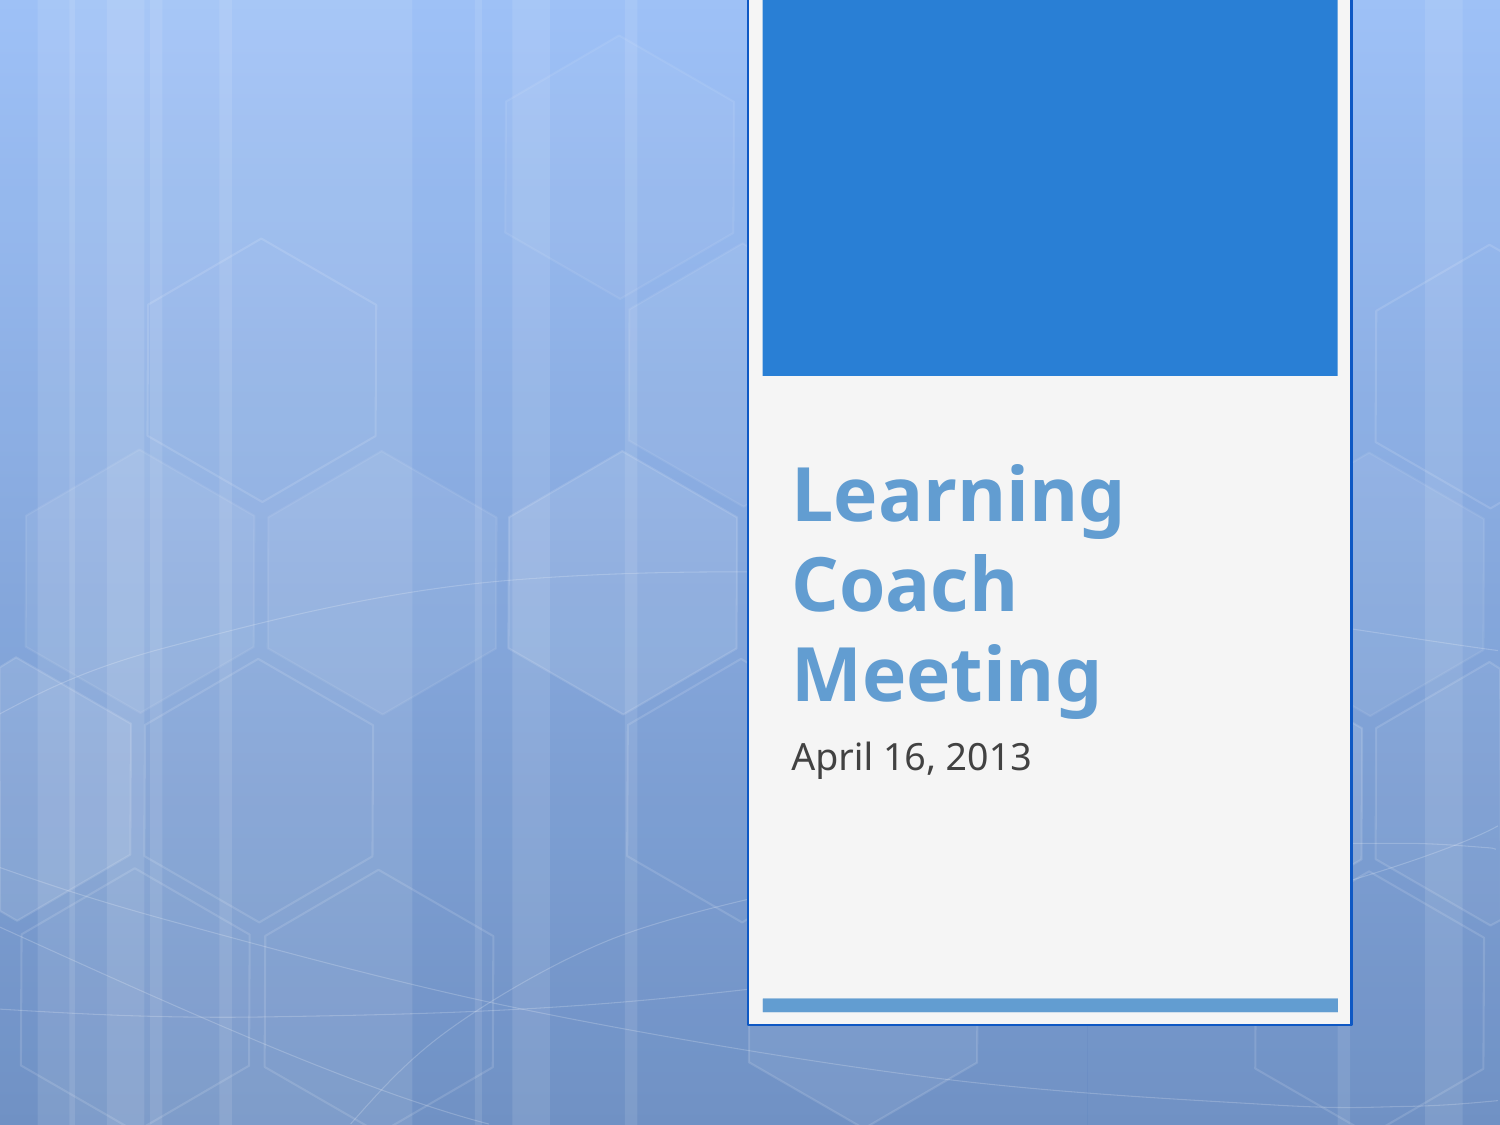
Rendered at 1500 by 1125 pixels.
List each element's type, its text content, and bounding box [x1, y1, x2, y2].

title Learning Coach Meeting [776, 444, 1320, 724]
subtitle April 16, 2013 [776, 725, 1320, 933]
